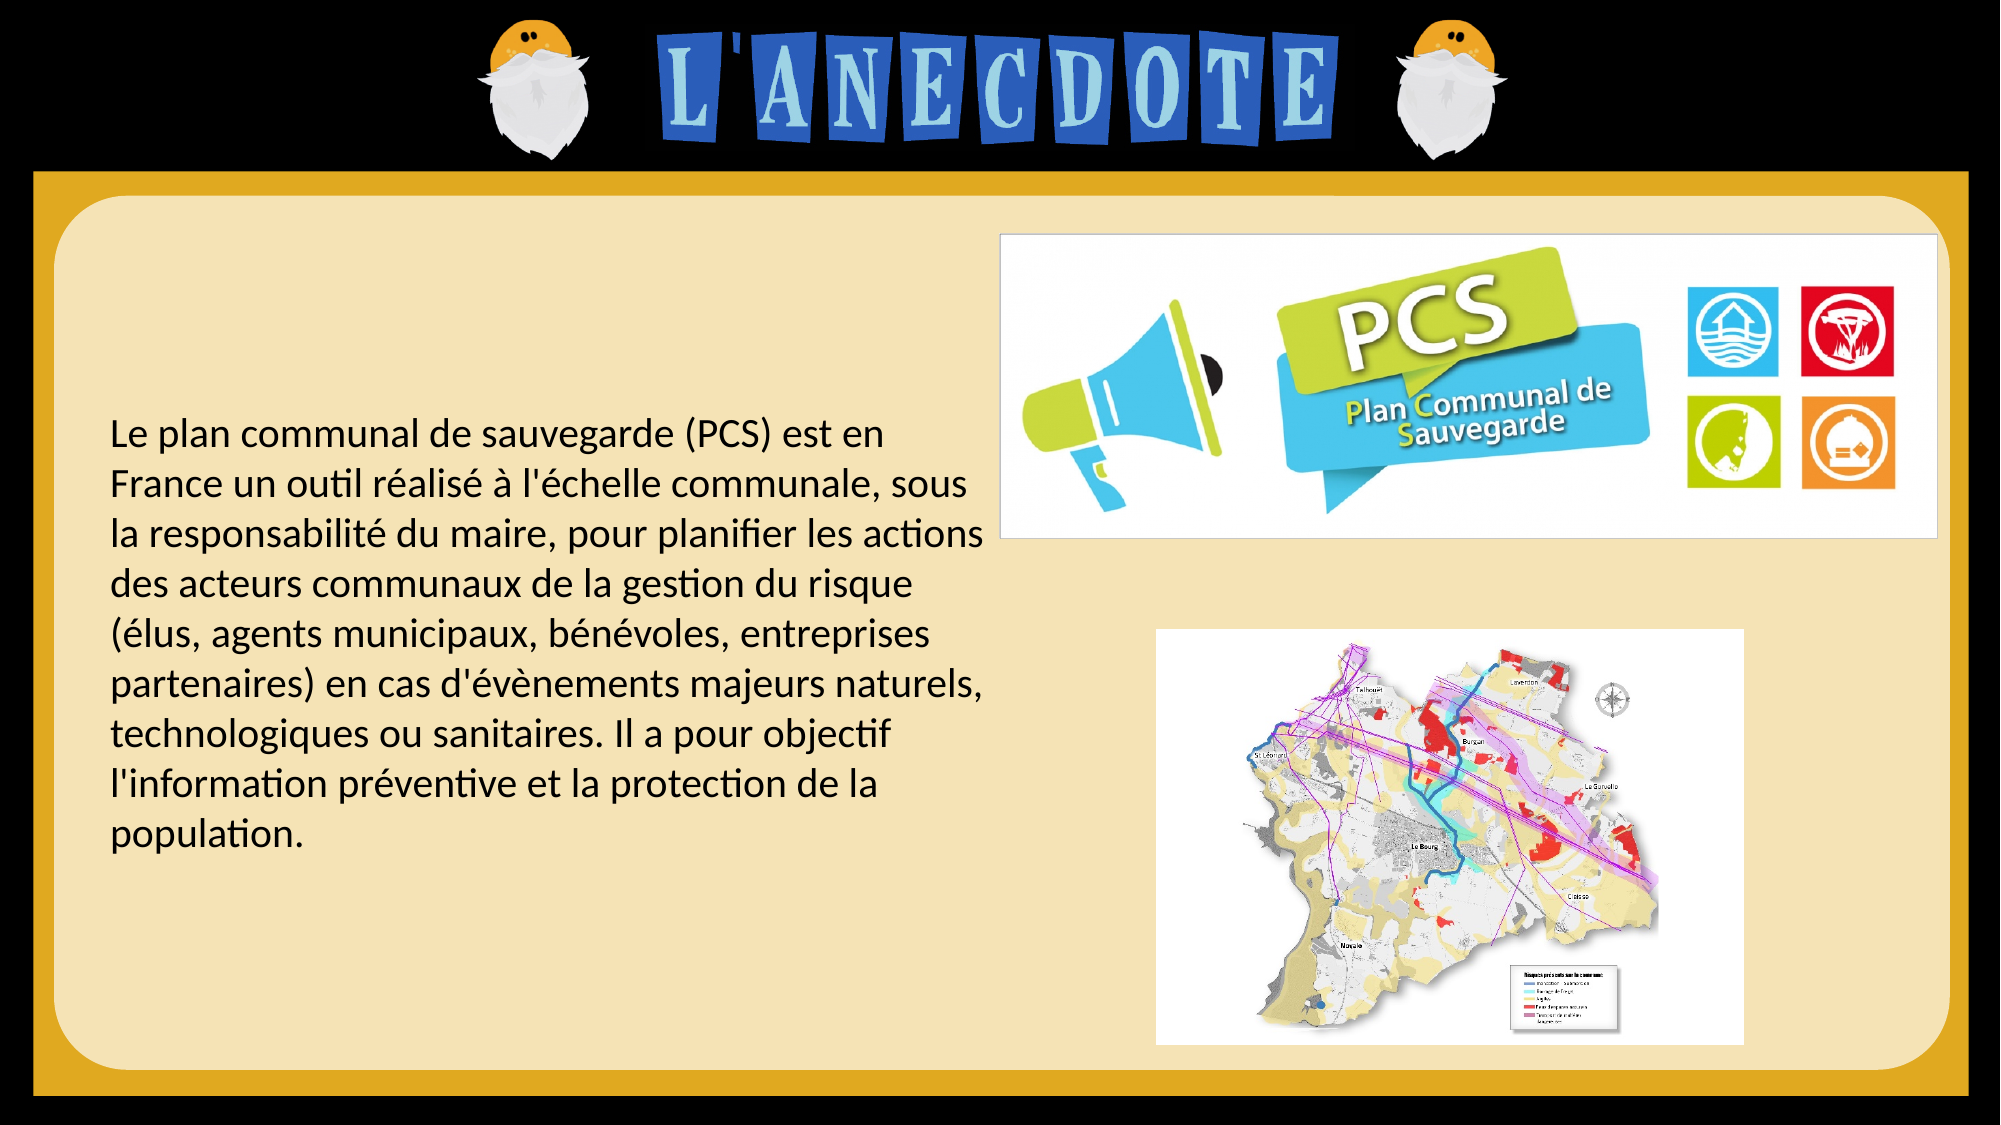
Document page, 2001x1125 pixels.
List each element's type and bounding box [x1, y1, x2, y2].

text_box [0, 0, 2000, 1125]
picture [999, 233, 1938, 539]
picture [1156, 629, 1744, 1045]
